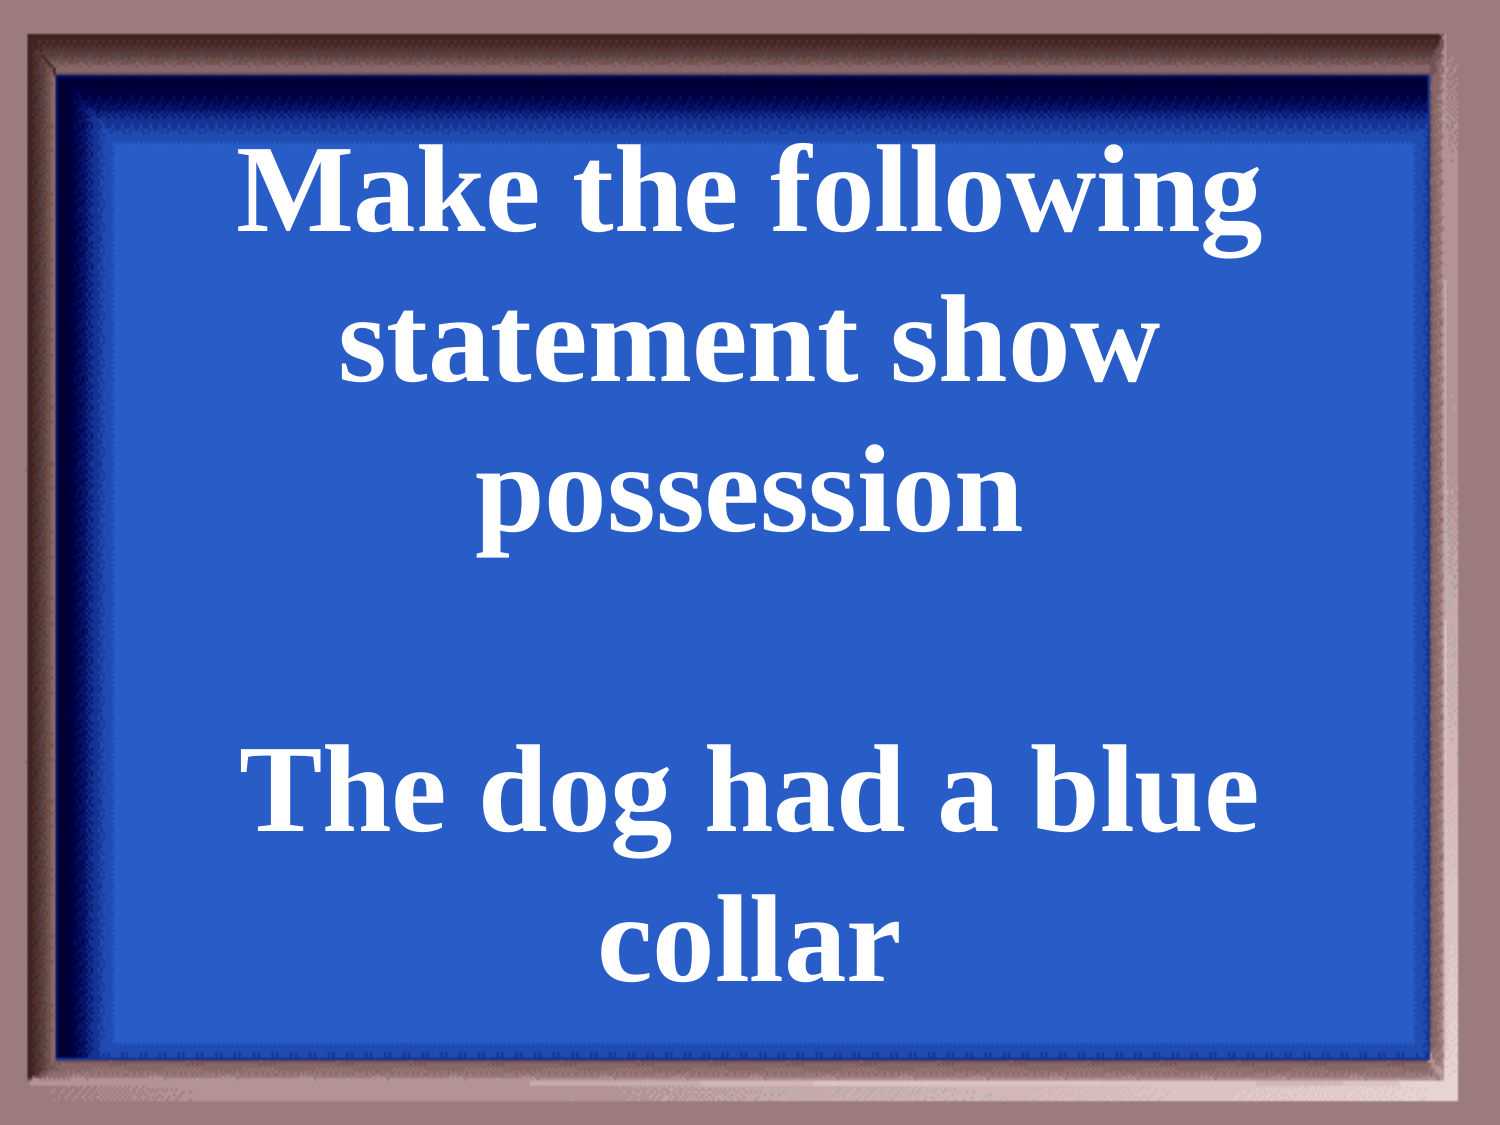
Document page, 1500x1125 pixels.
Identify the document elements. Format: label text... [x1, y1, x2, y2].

picture [0, 0, 1500, 1125]
title Make the following statement show possession The dog had a blue collar [112, 462, 1388, 650]
